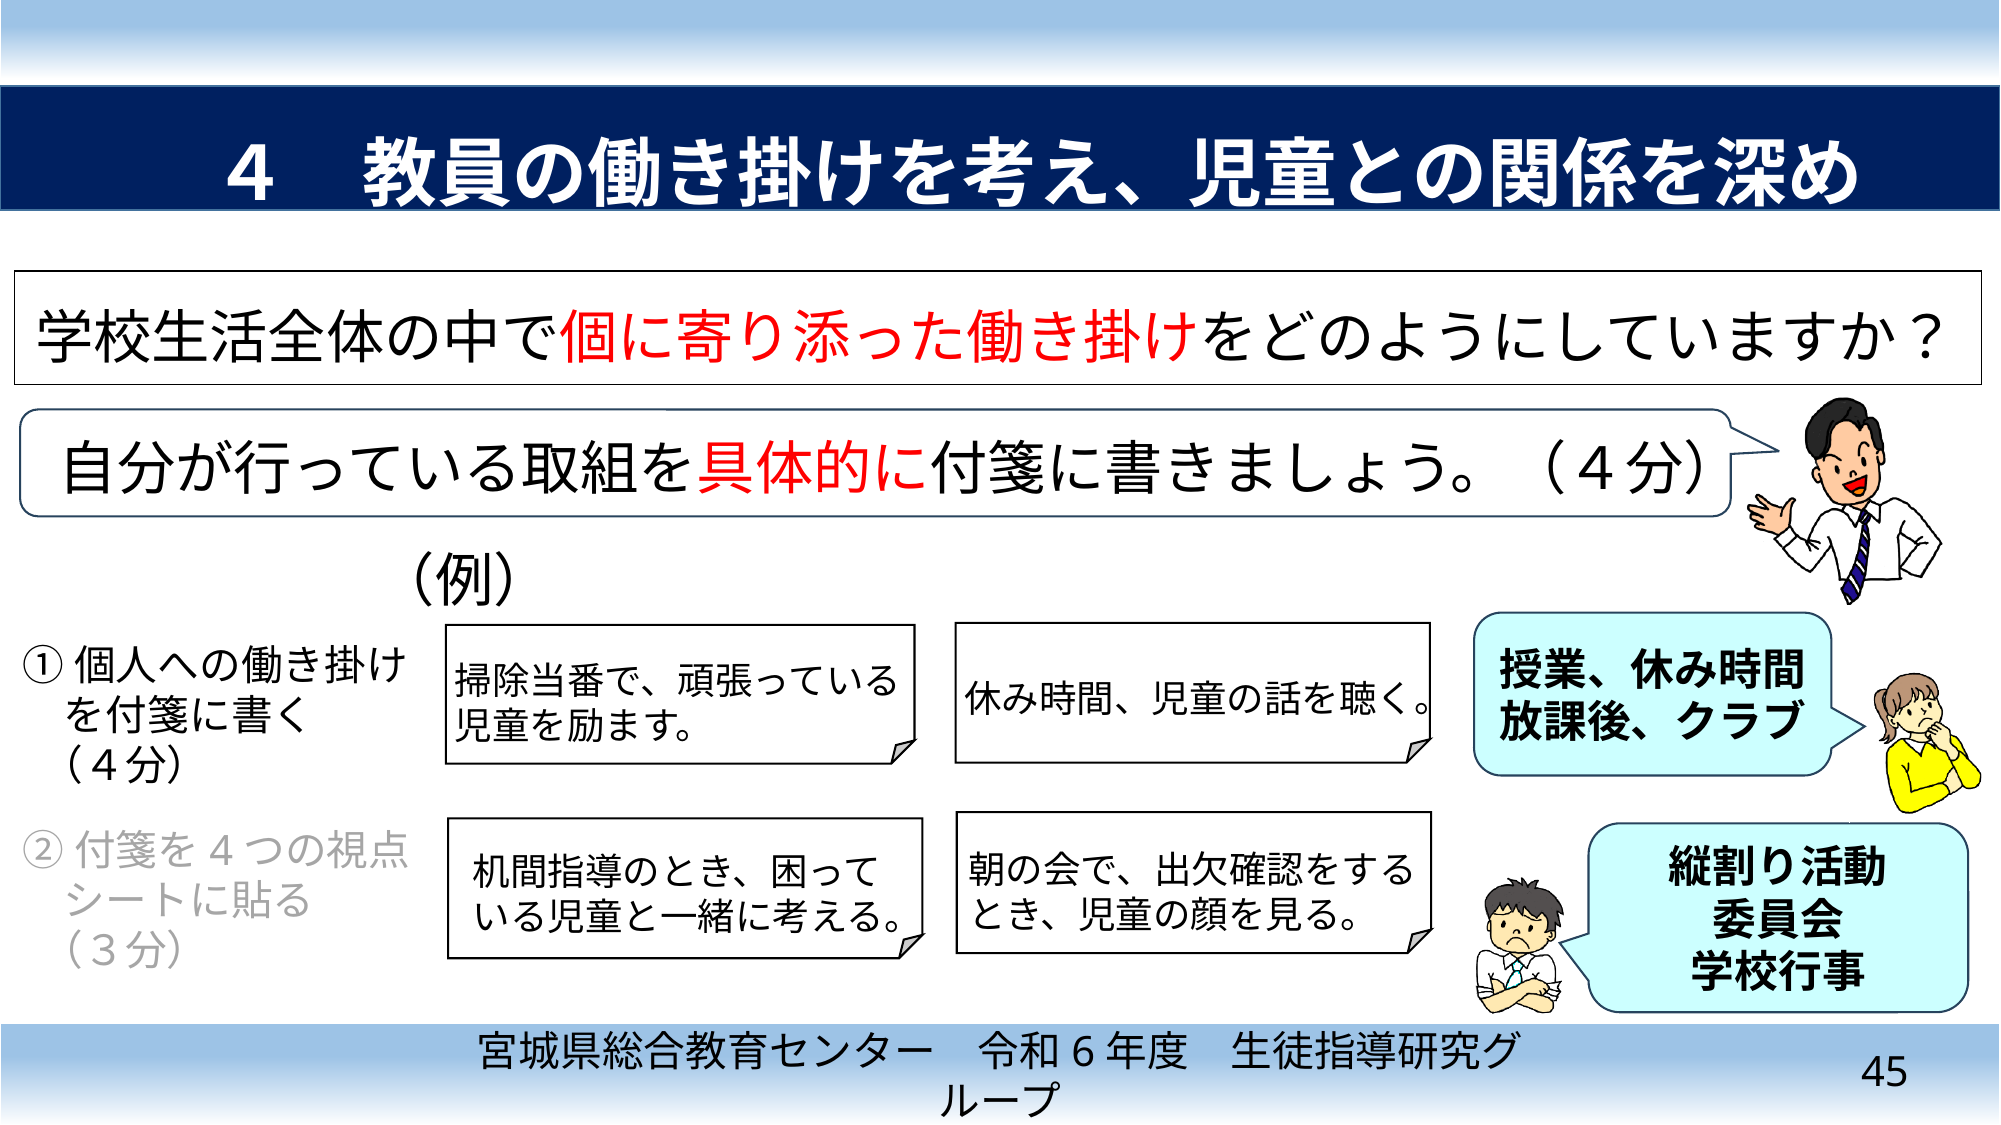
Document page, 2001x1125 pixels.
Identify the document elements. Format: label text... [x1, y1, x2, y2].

text_box ４ 教員の働き掛けを考え、児童との関係を深めよう [95, 72, 1905, 270]
picture [1431, 871, 1589, 1028]
text_box [19, 408, 1730, 518]
text_box [13, 270, 1983, 386]
text_box ①個人への働き掛け を付箋に書く （４分） ②付箋を4つの視点 シートに貼る （３分） [7, 631, 433, 982]
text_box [953, 812, 1442, 954]
text_box [0, 85, 95, 211]
picture [1730, 384, 1969, 605]
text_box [949, 622, 1430, 763]
slide_number 44 [1811, 1043, 1925, 1104]
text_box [448, 818, 933, 959]
text_box 宮城県総合教育センター 令和6年度 生徒指導研究グループ [428, 1045, 1572, 1105]
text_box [439, 624, 930, 764]
text_box 縦割り活動 委員会 学校行事 [1587, 822, 1970, 1014]
text_box 授業、休み時間 放課後、クラブ [1472, 611, 1834, 777]
text_box （例） [350, 535, 578, 620]
picture [1834, 647, 2001, 839]
text_box [1905, 85, 2000, 211]
